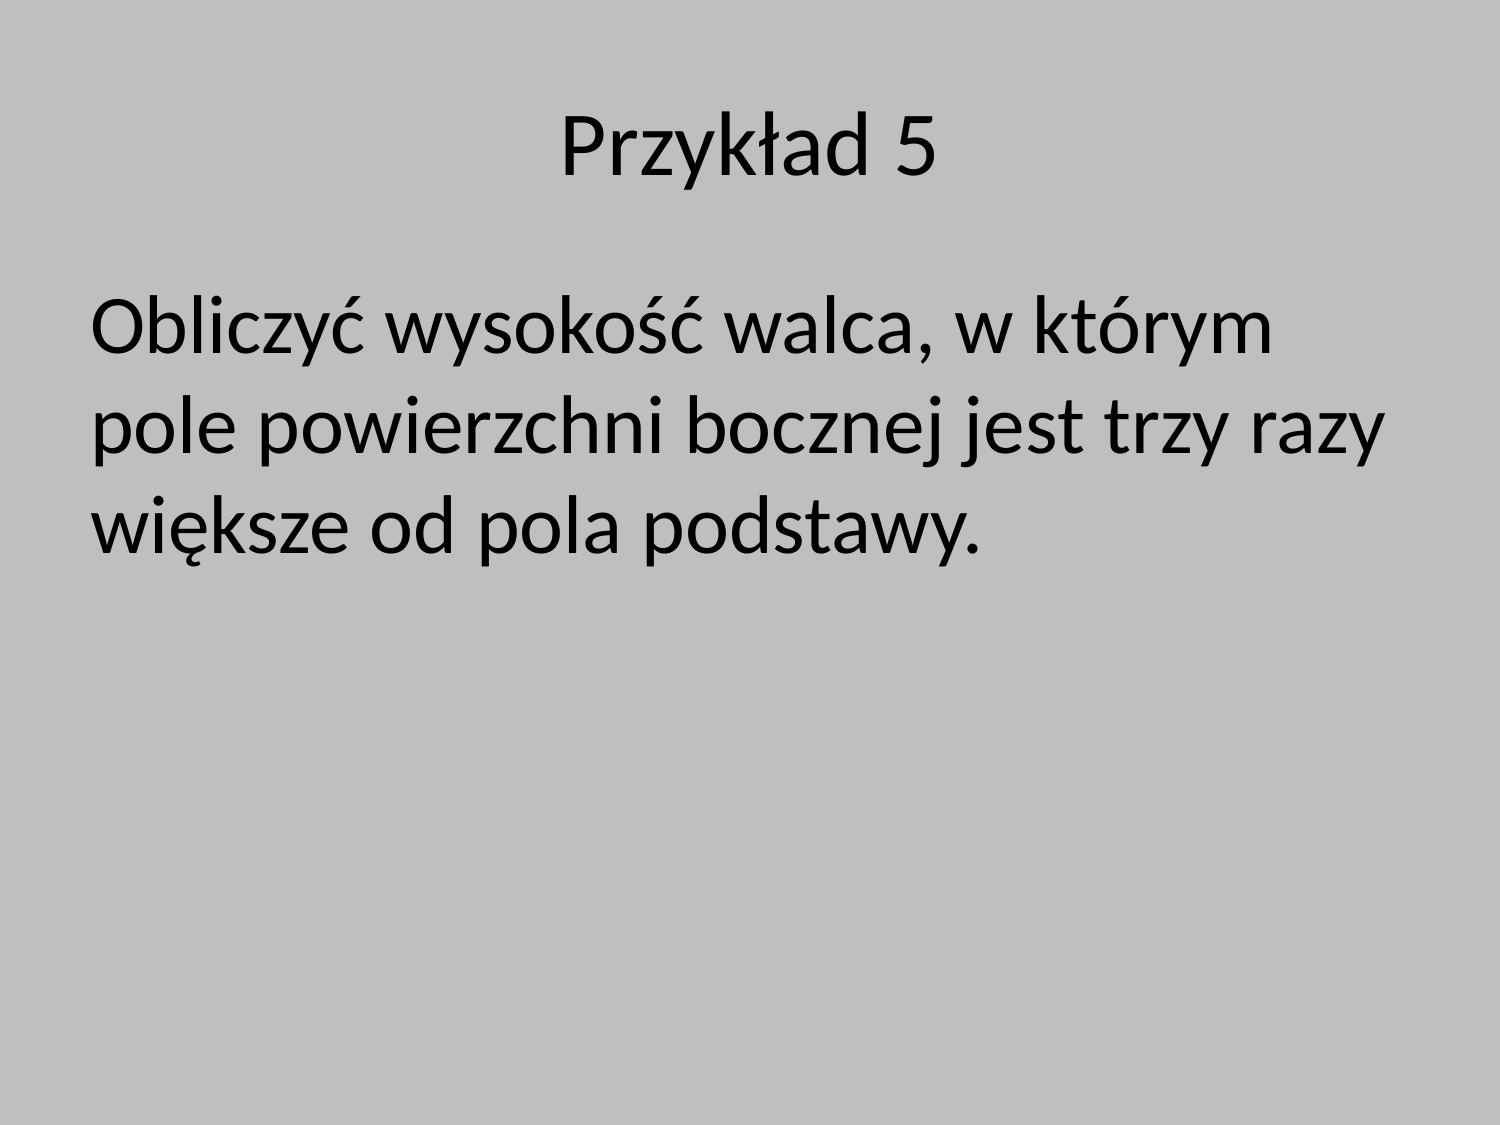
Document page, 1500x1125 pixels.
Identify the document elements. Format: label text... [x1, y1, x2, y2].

list Obliczyć wysokość walca, w którym pole powierzchni bocznej jest trzy razy większe od pola podstawy. [75, 262, 1425, 1005]
title Przykład 5 [75, 45, 1425, 233]
